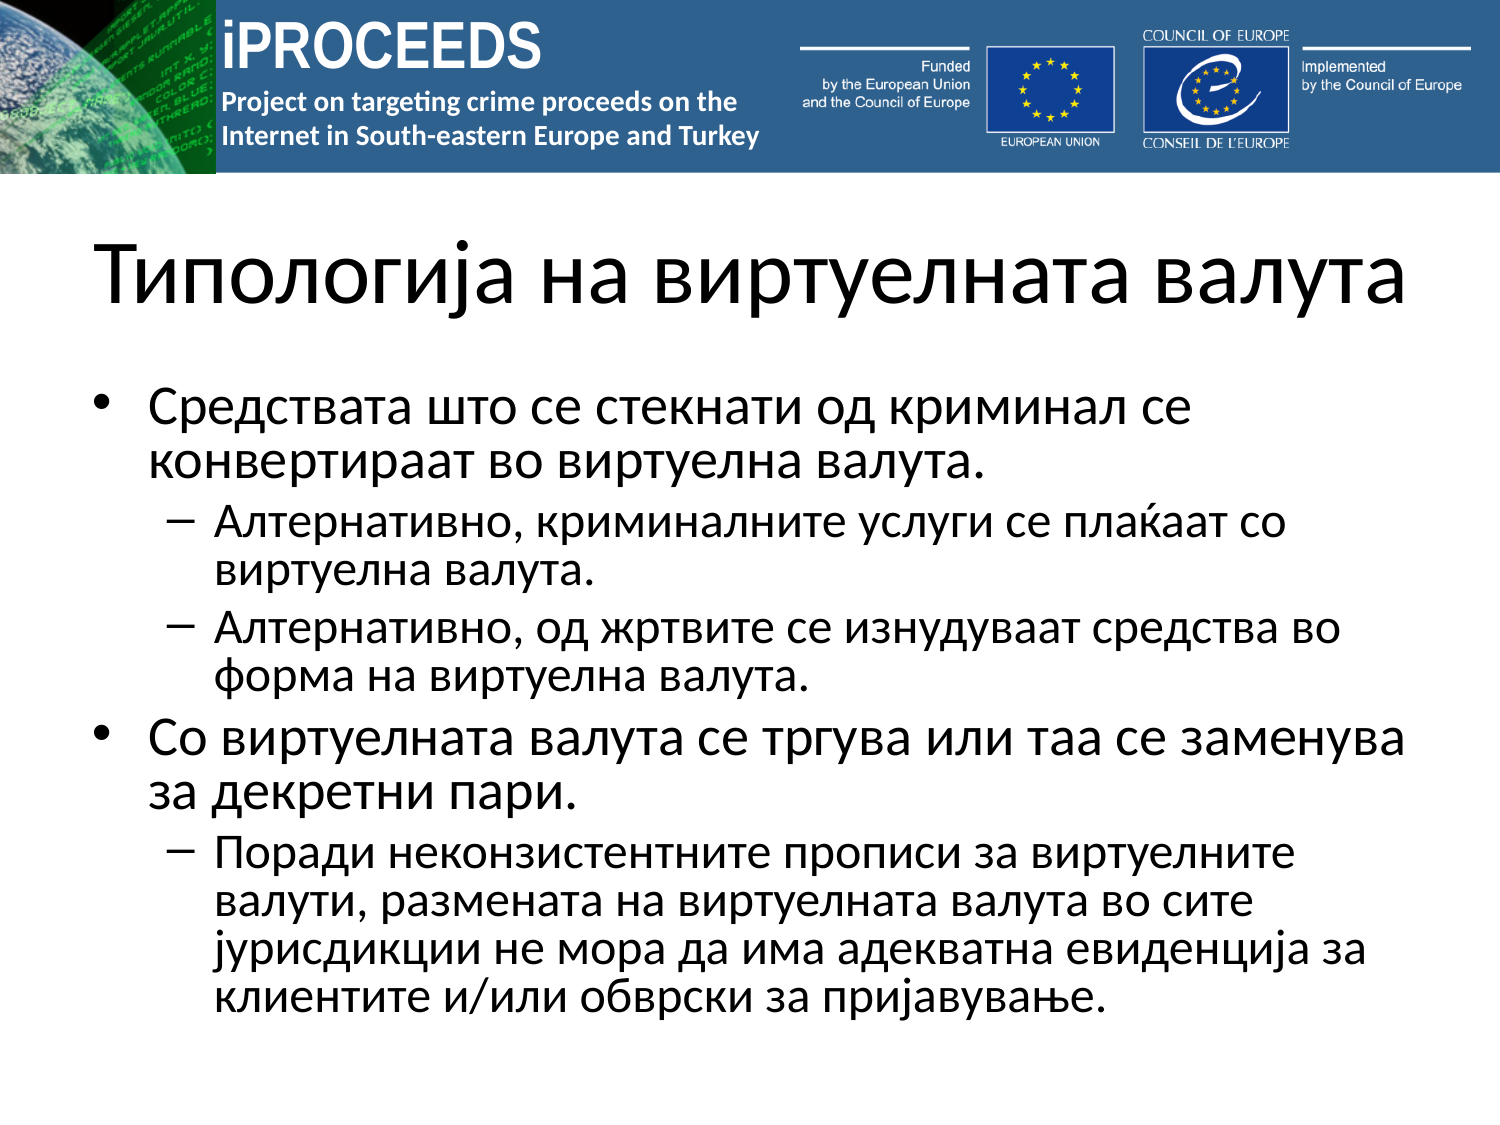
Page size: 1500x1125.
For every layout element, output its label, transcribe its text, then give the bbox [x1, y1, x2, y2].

picture [800, 30, 1471, 148]
picture [0, 0, 216, 174]
title Типологија на виртуелната валута [76, 172, 1427, 361]
list Средствата што се стекнати од криминал се конвертираат во виртуелна валута. Алтернативно, криминалните услуги се плаќаат со виртуелна валута. Алтернативно, од жртвите се изнудуваат средства во форма на виртуелна валута. Со виртуелната валута се тргува или таа се заменува за декретни пари. Поради неконзистентните прописи за виртуелните валути, размената на виртуелната валута во сите јурисдикции не мора да има адекватна евиденција за клиентите и/или обврски за пријавување. [76, 373, 1427, 1017]
